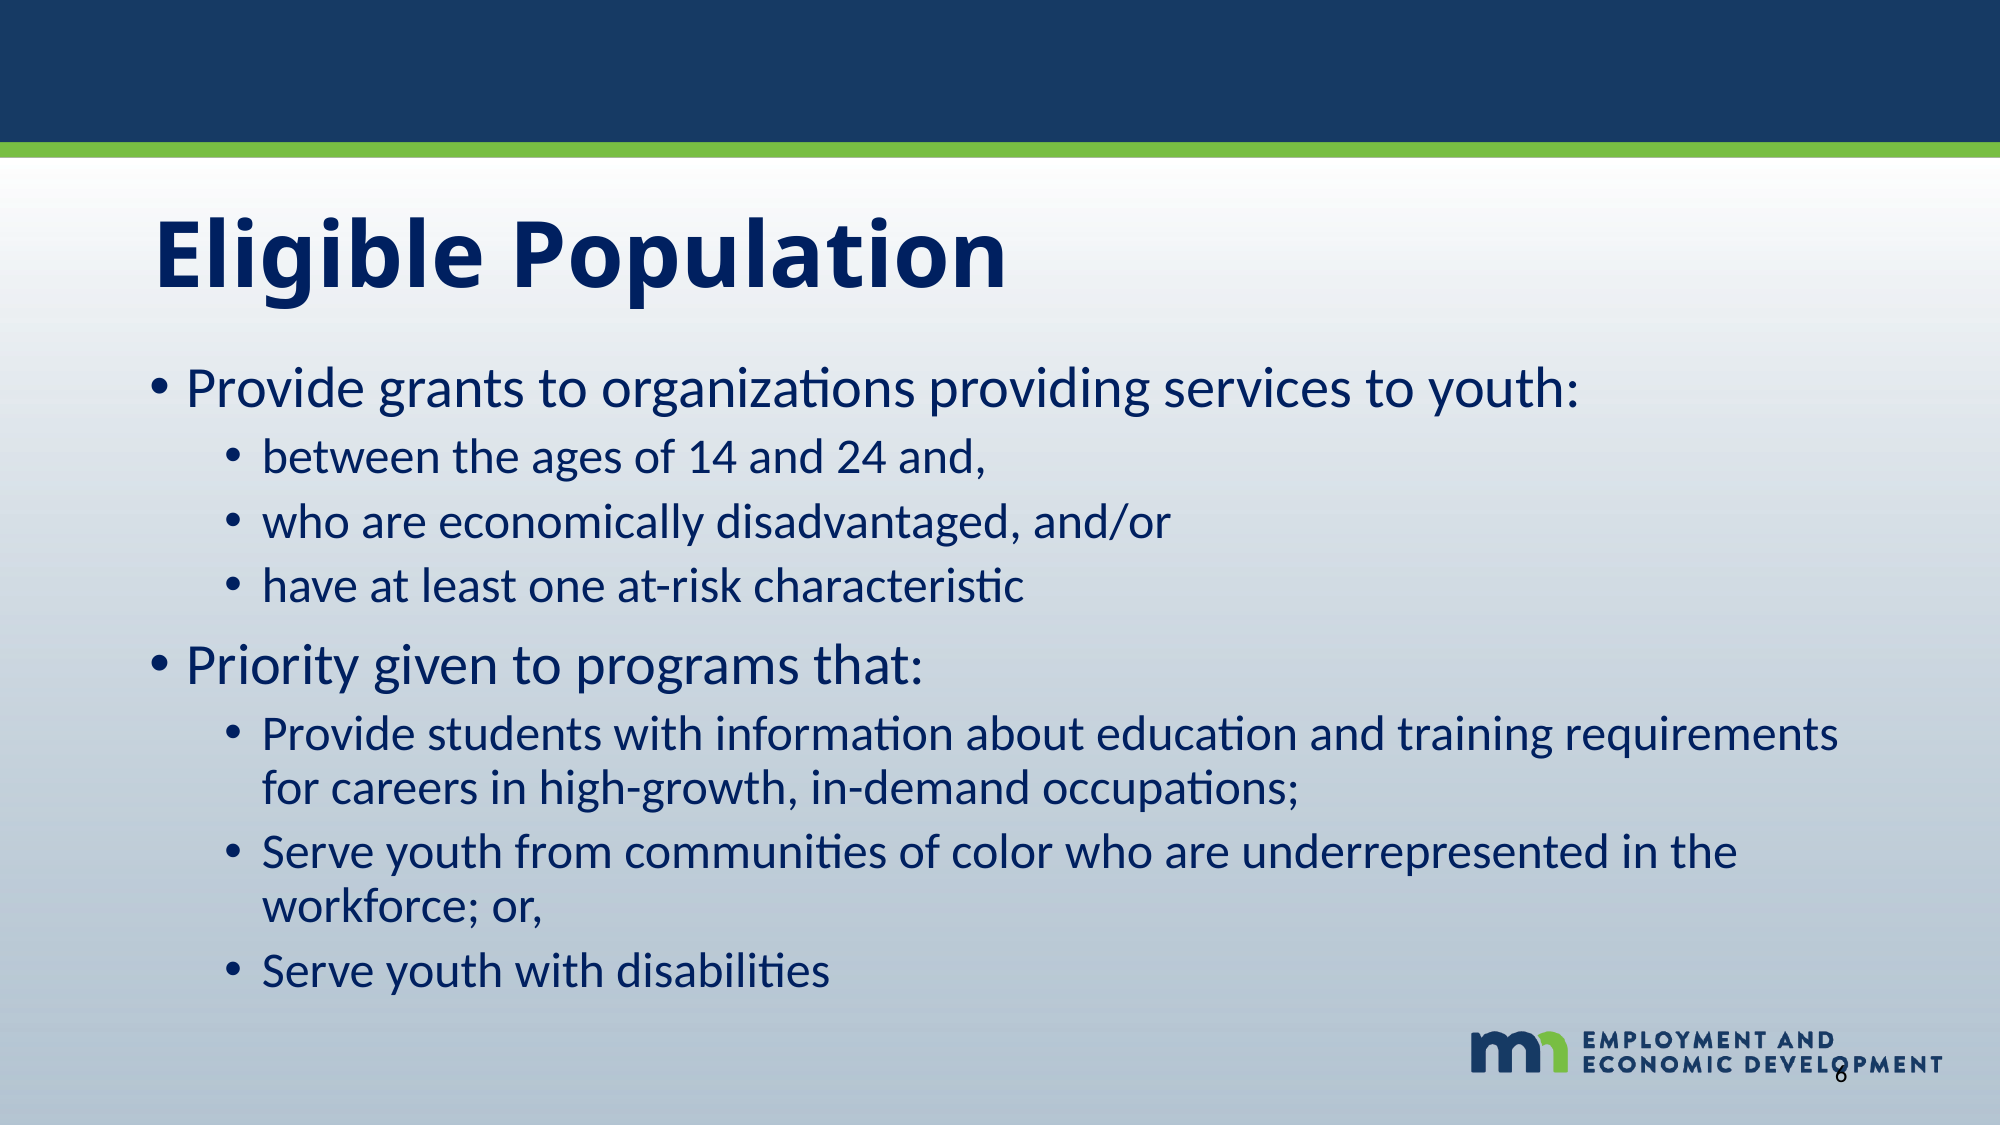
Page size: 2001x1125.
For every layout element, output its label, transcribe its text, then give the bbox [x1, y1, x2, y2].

title Eligible Population [137, 149, 1863, 367]
list Provide grants to organizations providing services to youth: between the ages of 14 and 24 and, who are economically disadvantaged, and/or have at least one at-risk characteristic Priority given to programs that: Provide students with information about education and training requirements for careers in high-growth, in-demand occupations; Serve youth from communities of color who are underrepresented in the workforce; or, Serve youth with disabilities [134, 349, 1860, 1064]
picture [0, 0, 2000, 1125]
slide_number 6 [1412, 1042, 1863, 1103]
